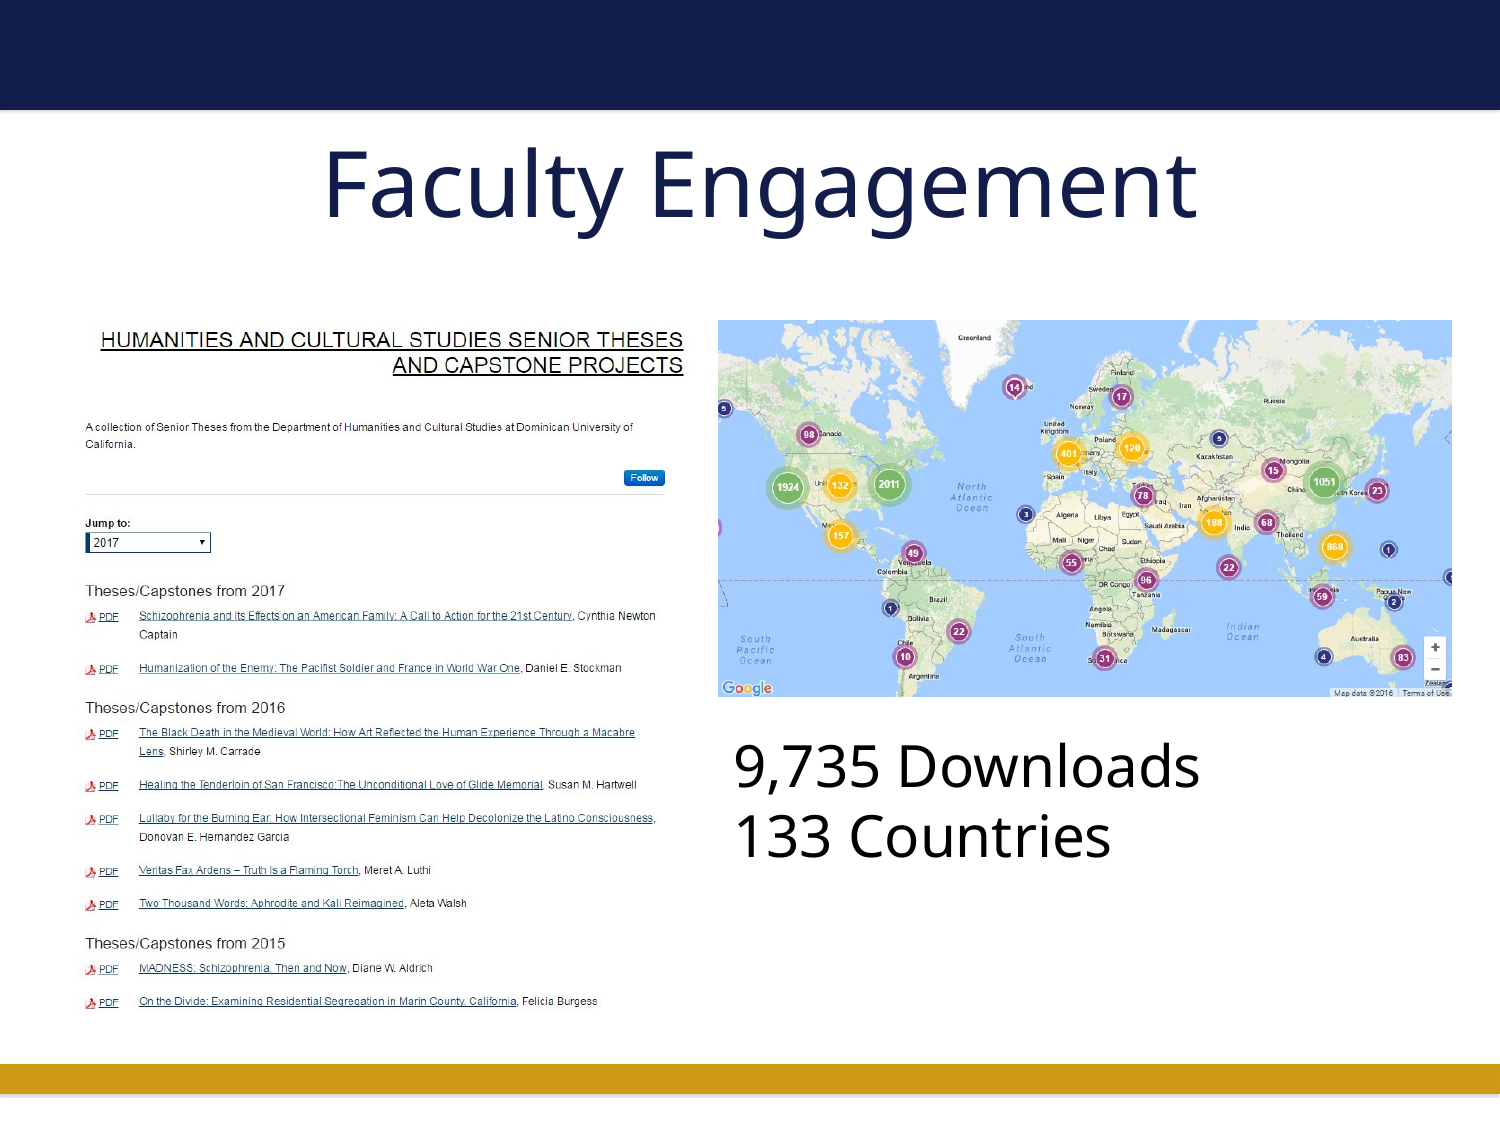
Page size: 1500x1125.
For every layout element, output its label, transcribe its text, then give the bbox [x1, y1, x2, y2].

picture [718, 320, 1453, 697]
text_box 9,735 Downloads 133 Countries [718, 722, 1452, 947]
title Faculty Engagement [95, 66, 1425, 296]
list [76, 320, 693, 1019]
